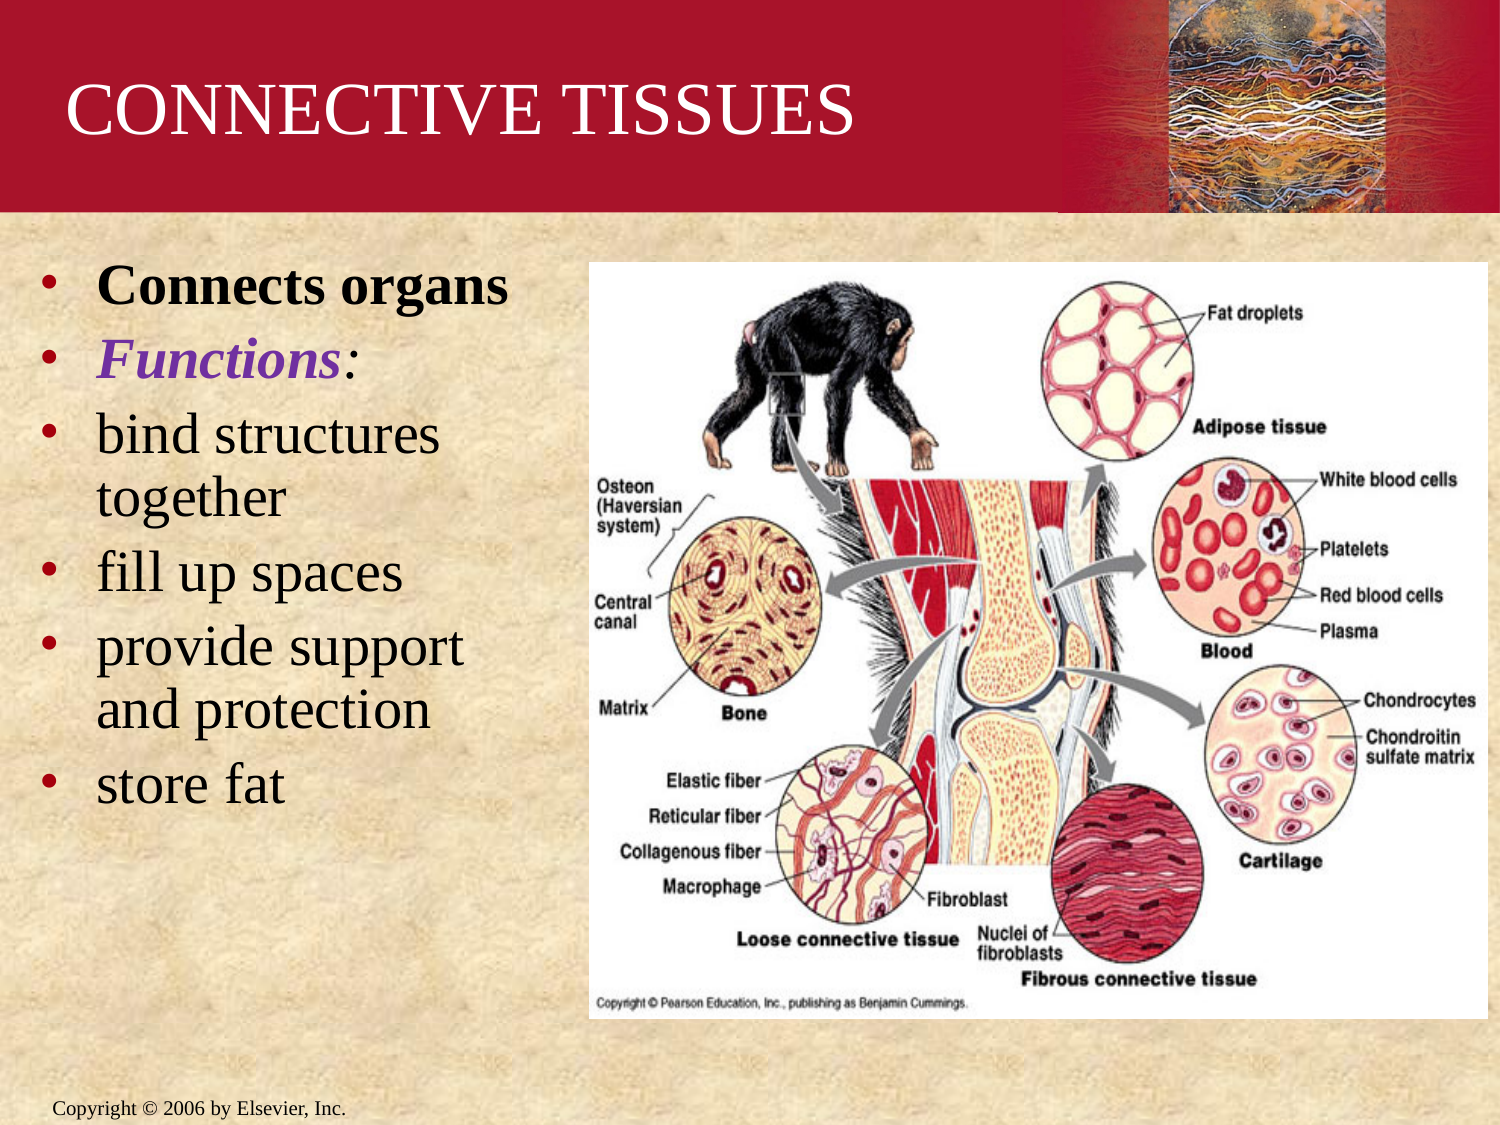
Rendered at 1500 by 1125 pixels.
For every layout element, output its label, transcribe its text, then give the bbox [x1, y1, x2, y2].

title CONNECTIVE TISSUES [49, 37, 1401, 172]
list Connects organs Functions: bind structures together fill up spaces provide support and protection store fat [24, 246, 576, 1051]
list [589, 262, 1488, 1019]
picture [0, 0, 1500, 1125]
